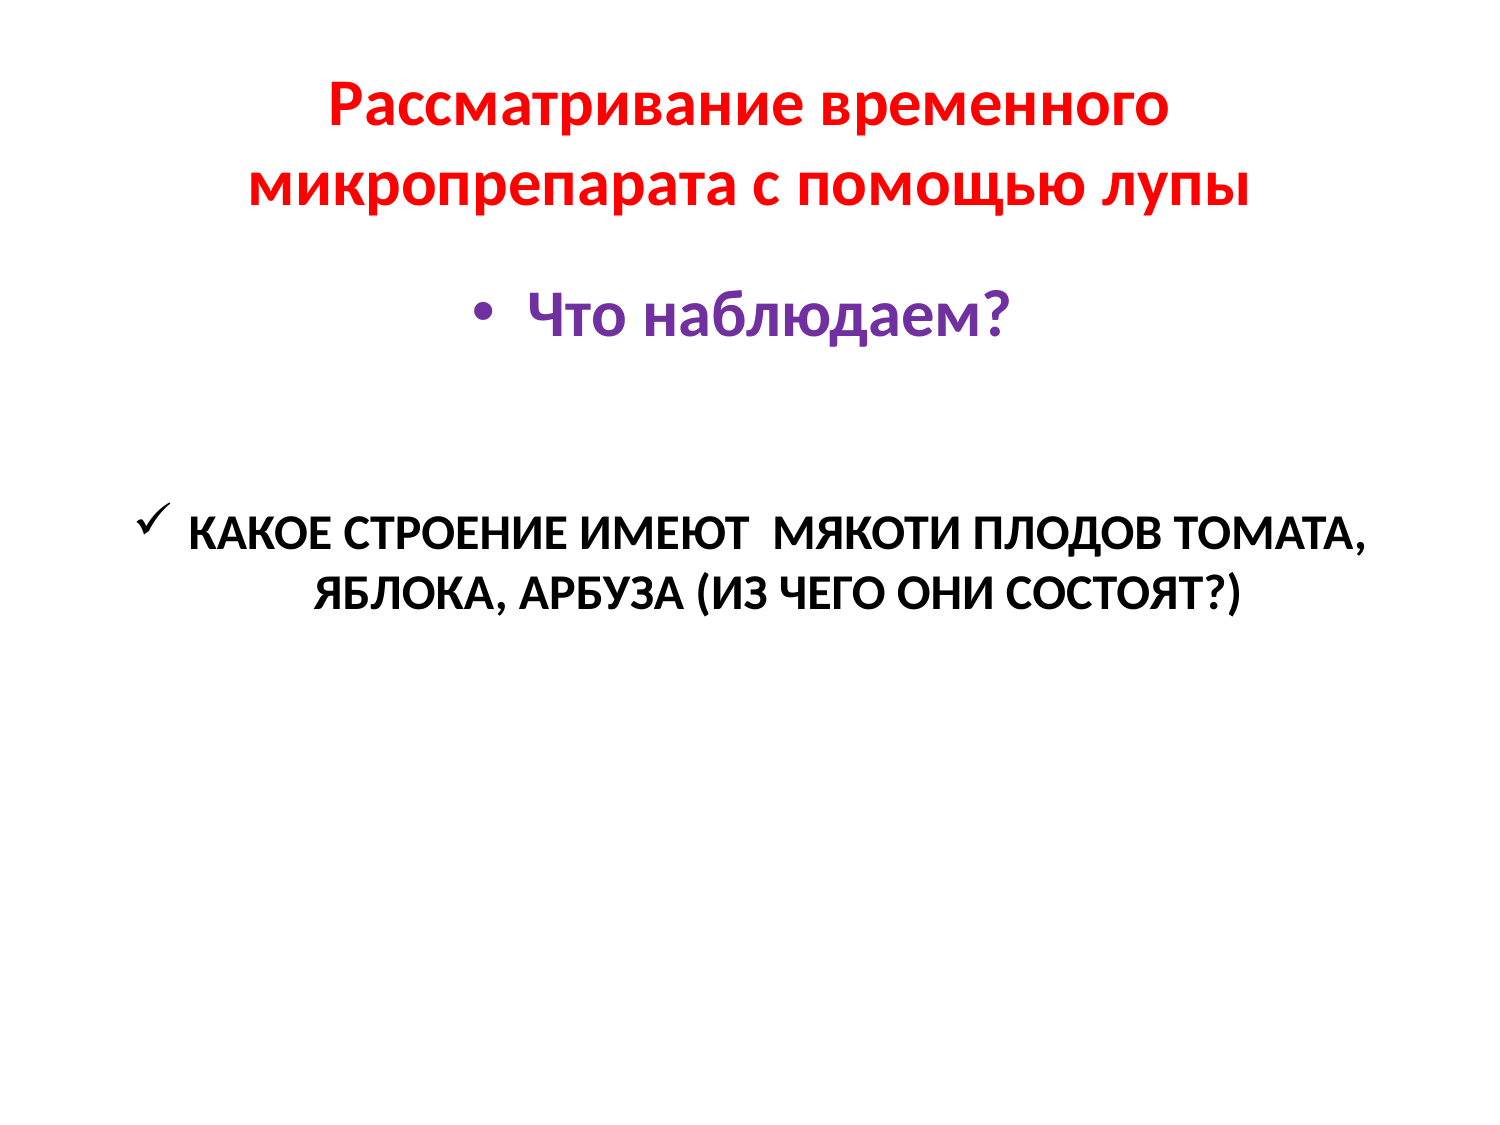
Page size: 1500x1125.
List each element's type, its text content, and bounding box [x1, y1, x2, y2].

list Что наблюдаем? КАКОЕ СТРОЕНИЕ ИМЕЮТ МЯКОТИ ПЛОДОВ ТОМАТА, ЯБЛОКА, АРБУЗА (ИЗ ЧЕГО ОНИ СОСТОЯТ?) [75, 262, 1425, 1005]
title Рассматривание временного микропрепарата с помощью лупы [75, 45, 1425, 233]
